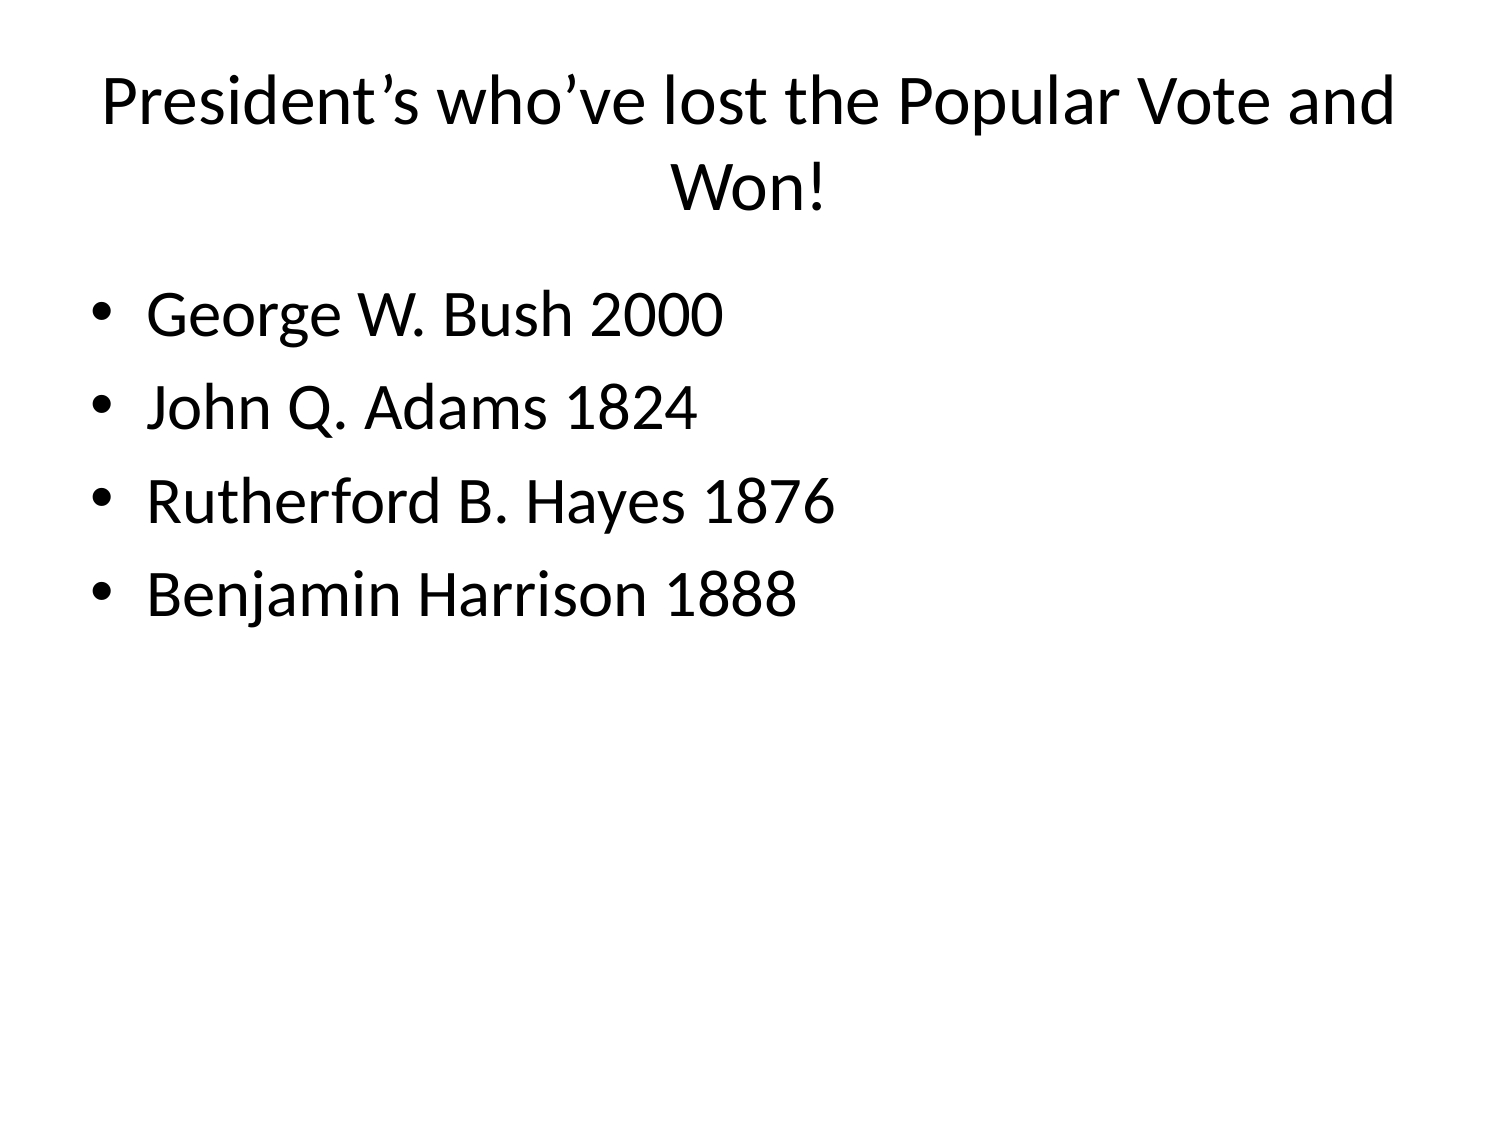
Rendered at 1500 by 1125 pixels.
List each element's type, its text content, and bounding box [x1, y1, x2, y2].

title President’s who’ve lost the Popular Vote and Won! [75, 45, 1425, 233]
list George W. Bush 2000 John Q. Adams 1824 Rutherford B. Hayes 1876 Benjamin Harrison 1888 [75, 262, 1425, 1005]
